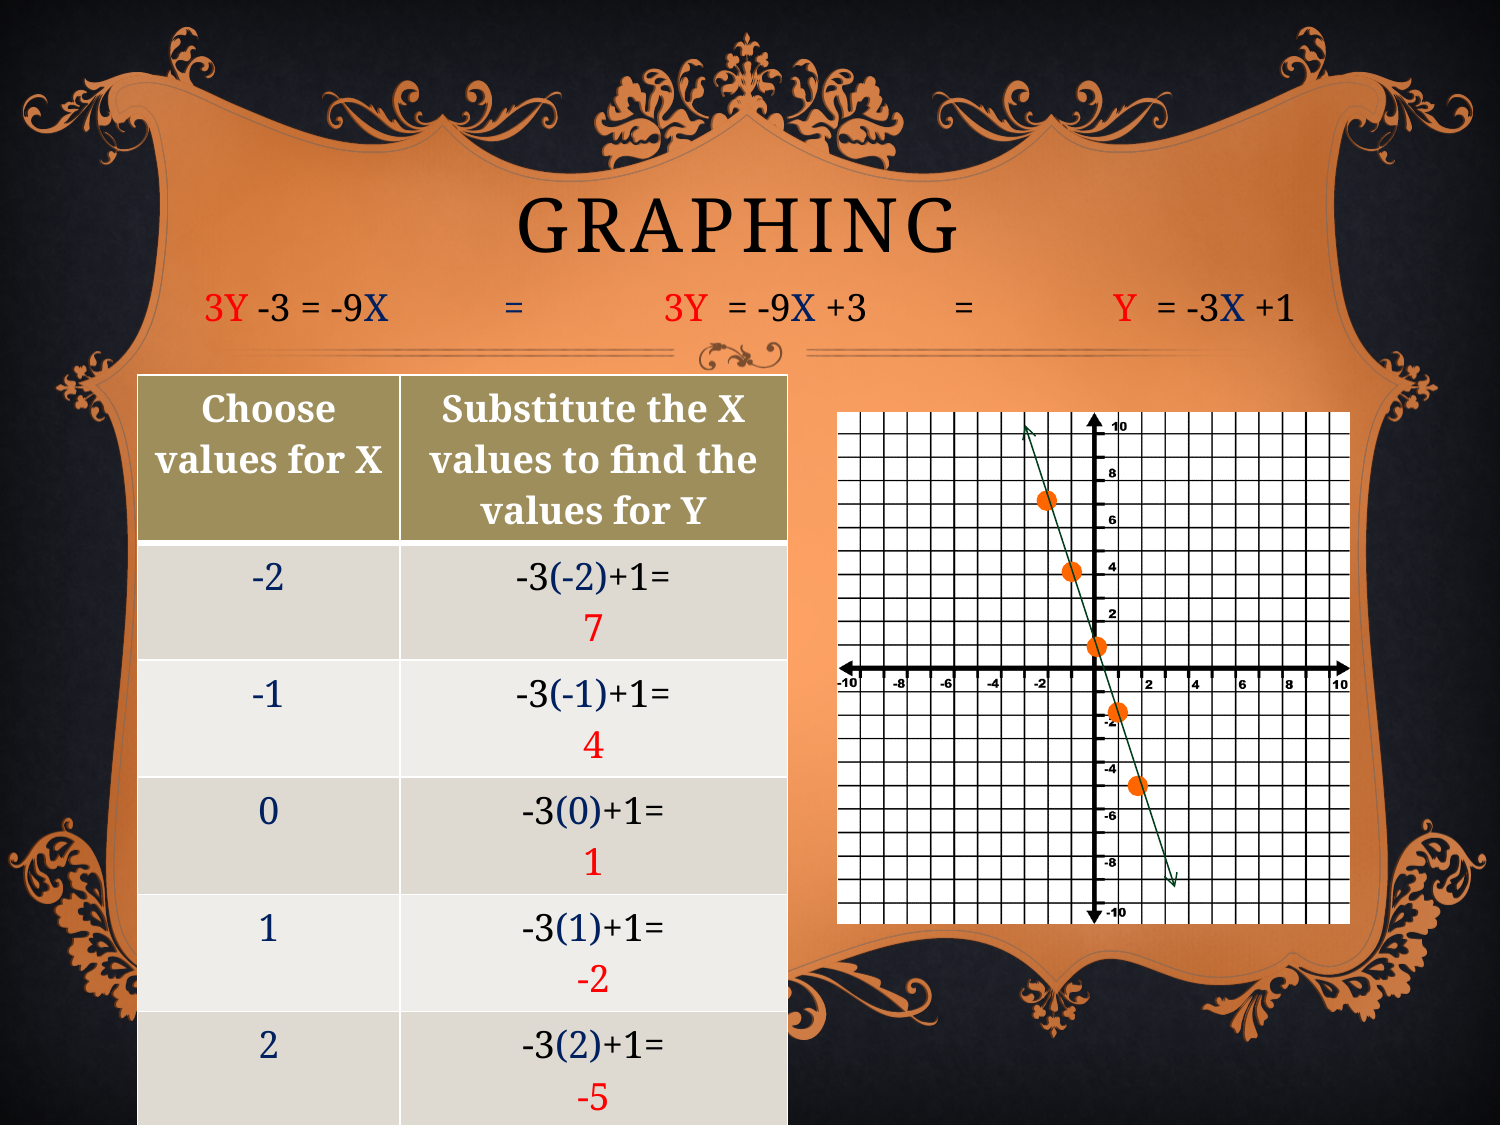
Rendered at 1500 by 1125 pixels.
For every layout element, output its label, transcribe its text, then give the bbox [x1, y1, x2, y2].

picture [788, 419, 1500, 1125]
title Graphing [225, 162, 1275, 275]
table_cell -3(1)+1= -2 [401, 895, 787, 1011]
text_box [1024, 424, 1176, 888]
table_cell -3(-1)+1= 4 [401, 661, 787, 776]
table_cell -2 [138, 546, 399, 659]
list 3Y -3 = -9X = 3Y = -9X +3 = Y = -3X +1 [162, 253, 1338, 767]
table_header Choose values for X [138, 376, 399, 540]
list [837, 412, 1351, 924]
table_cell -3(-2)+1= 7 [401, 546, 787, 659]
table_cell -1 [138, 661, 399, 776]
picture [0, 0, 1500, 265]
table_cell 1 [138, 895, 399, 1011]
picture [0, 419, 137, 1125]
table_header Substitute the X values to find the values for Y [401, 376, 787, 540]
table_cell 2 [138, 1012, 399, 1125]
table_cell -3(2)+1= -5 [401, 1012, 787, 1125]
table_cell 0 [138, 778, 399, 894]
table_cell -3(0)+1= 1 [401, 778, 787, 894]
